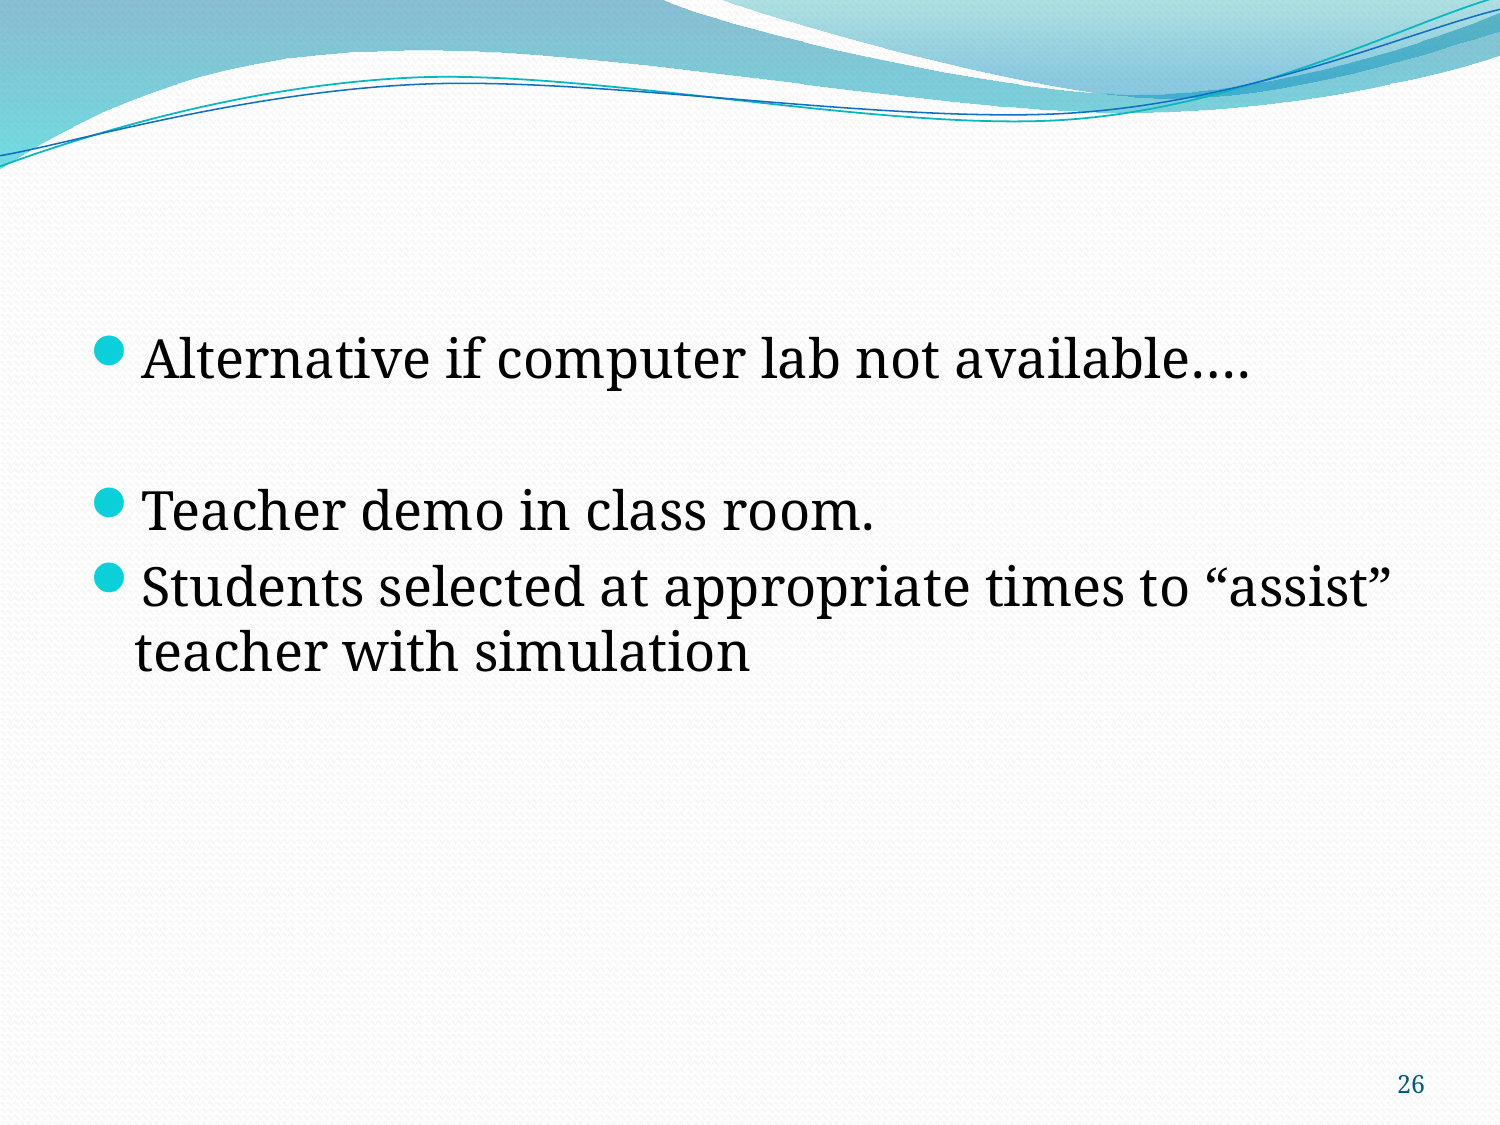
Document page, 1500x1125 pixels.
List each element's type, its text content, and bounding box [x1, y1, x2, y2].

slide_number 26 [1299, 1042, 1425, 1103]
list Alternative if computer lab not available…. Teacher demo in class room. Students selected at appropriate times to “assist” teacher with simulation [75, 317, 1425, 1038]
